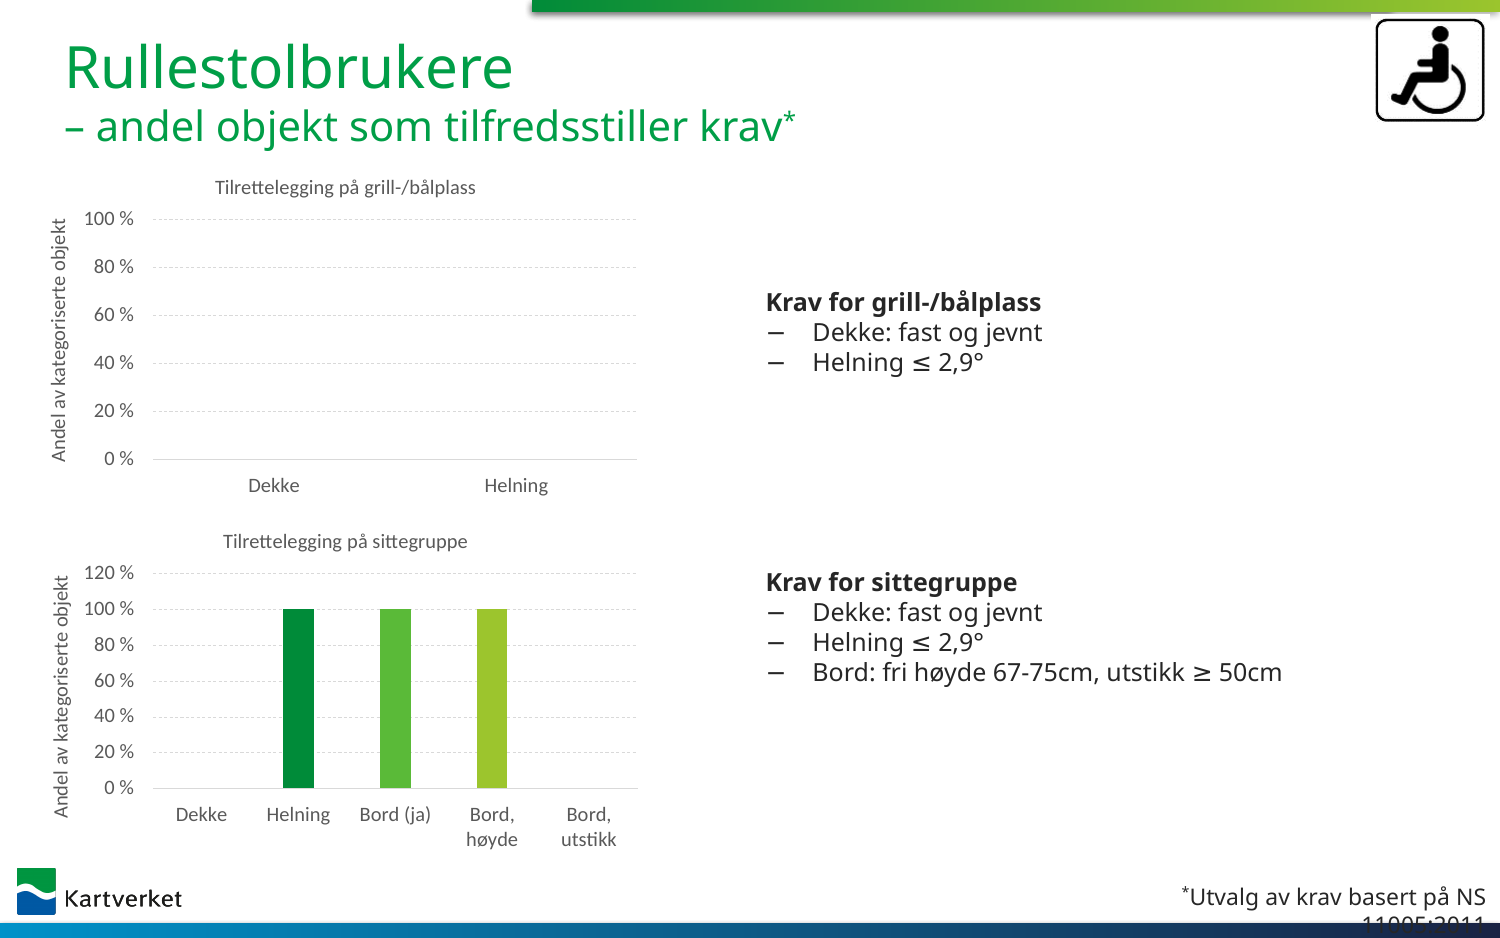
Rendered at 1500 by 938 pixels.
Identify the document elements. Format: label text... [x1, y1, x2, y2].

text_box Rullestolbrukere – andel objekt som tilfredsstiller krav* [49, 14, 1431, 158]
picture [1371, 13, 1491, 127]
text_box Krav for grill-/bålplass Dekke: fast og jevnt Helning ≤ 2,9° [750, 279, 1452, 384]
picture [41, 166, 650, 505]
text_box Krav for sittegruppe Dekke: fast og jevnt Helning ≤ 2,9° Bord: fri høyde 67-75cm, utstikk ≥ 50cm [750, 559, 1500, 694]
text_box *Utvalg av krav basert på NS 11005:2011 [1068, 873, 1500, 938]
picture [41, 520, 650, 859]
